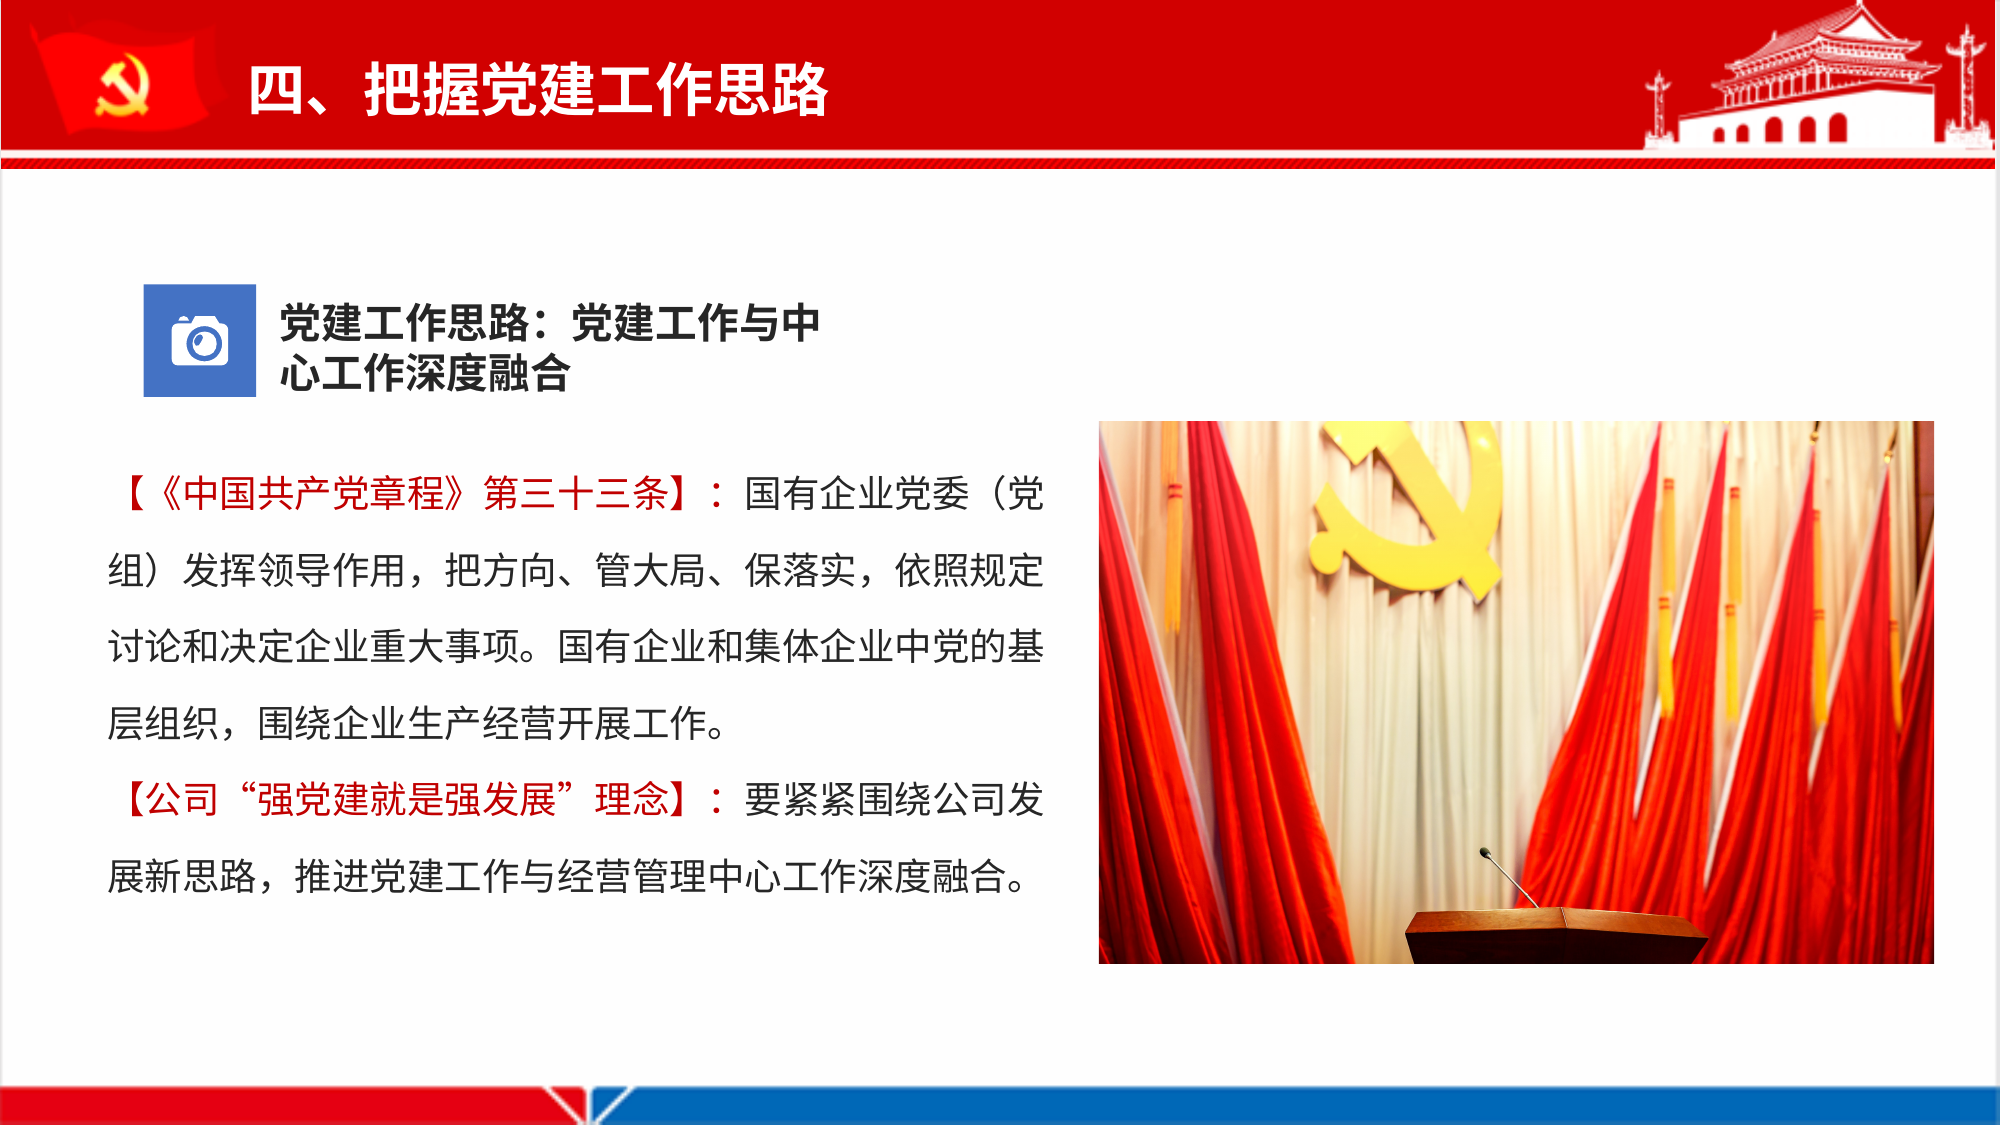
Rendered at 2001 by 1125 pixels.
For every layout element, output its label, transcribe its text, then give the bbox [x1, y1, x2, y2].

text_box [1098, 420, 1935, 965]
text_box 【《中国共产党章程》第三十三条】：国有企业党委（党组）发挥领导作用，把方向、管大局、保落实，依照规定讨论和决定企业重大事项。国有企业和集体企业中党的基层组织，围绕企业生产经营开展工作。 【公司“强党建就是强发展”理念】：要紧紧围绕公司发展新思路，推进党建工作与经营管理中心工作深度融合。 [93, 438, 1064, 981]
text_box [143, 284, 257, 398]
text_box 党建工作思路：党建工作与中心工作深度融合 [265, 297, 841, 438]
picture [0, 0, 2000, 1125]
